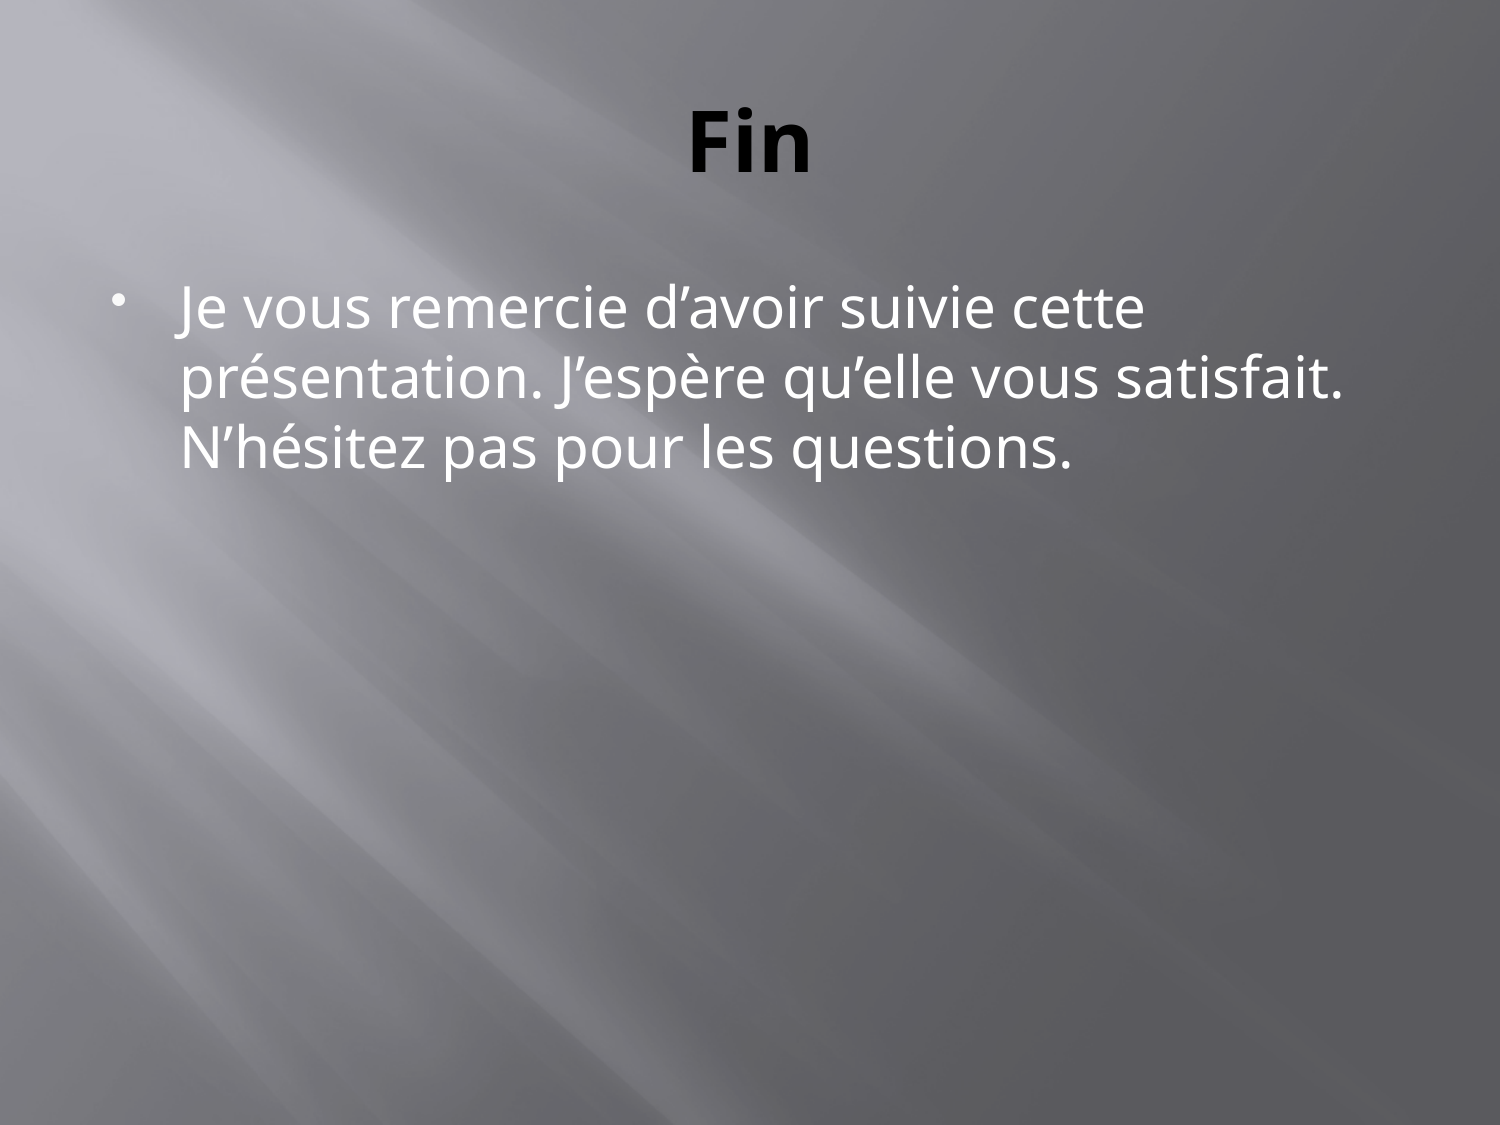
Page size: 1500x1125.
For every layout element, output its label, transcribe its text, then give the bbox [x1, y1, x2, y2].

list Je vous remercie d’avoir suivie cette présentation. J’espère qu’elle vous satisfait. N’hésitez pas pour les questions. [75, 262, 1425, 1035]
title Fin [75, 45, 1425, 233]
